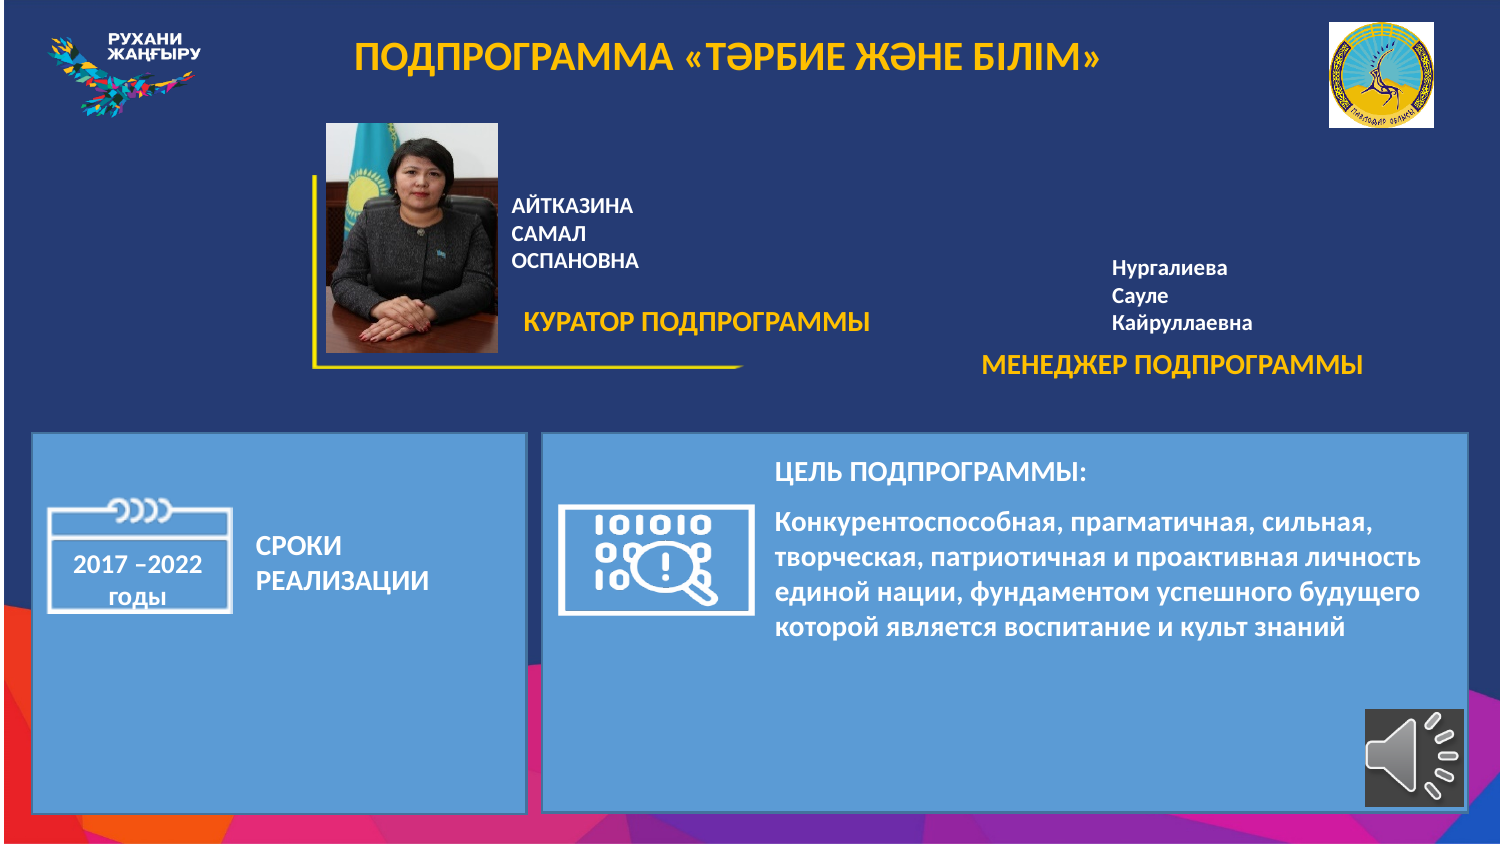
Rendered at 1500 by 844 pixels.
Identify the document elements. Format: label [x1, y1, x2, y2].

text_box [1364, 708, 1465, 809]
picture [4, 0, 1500, 844]
